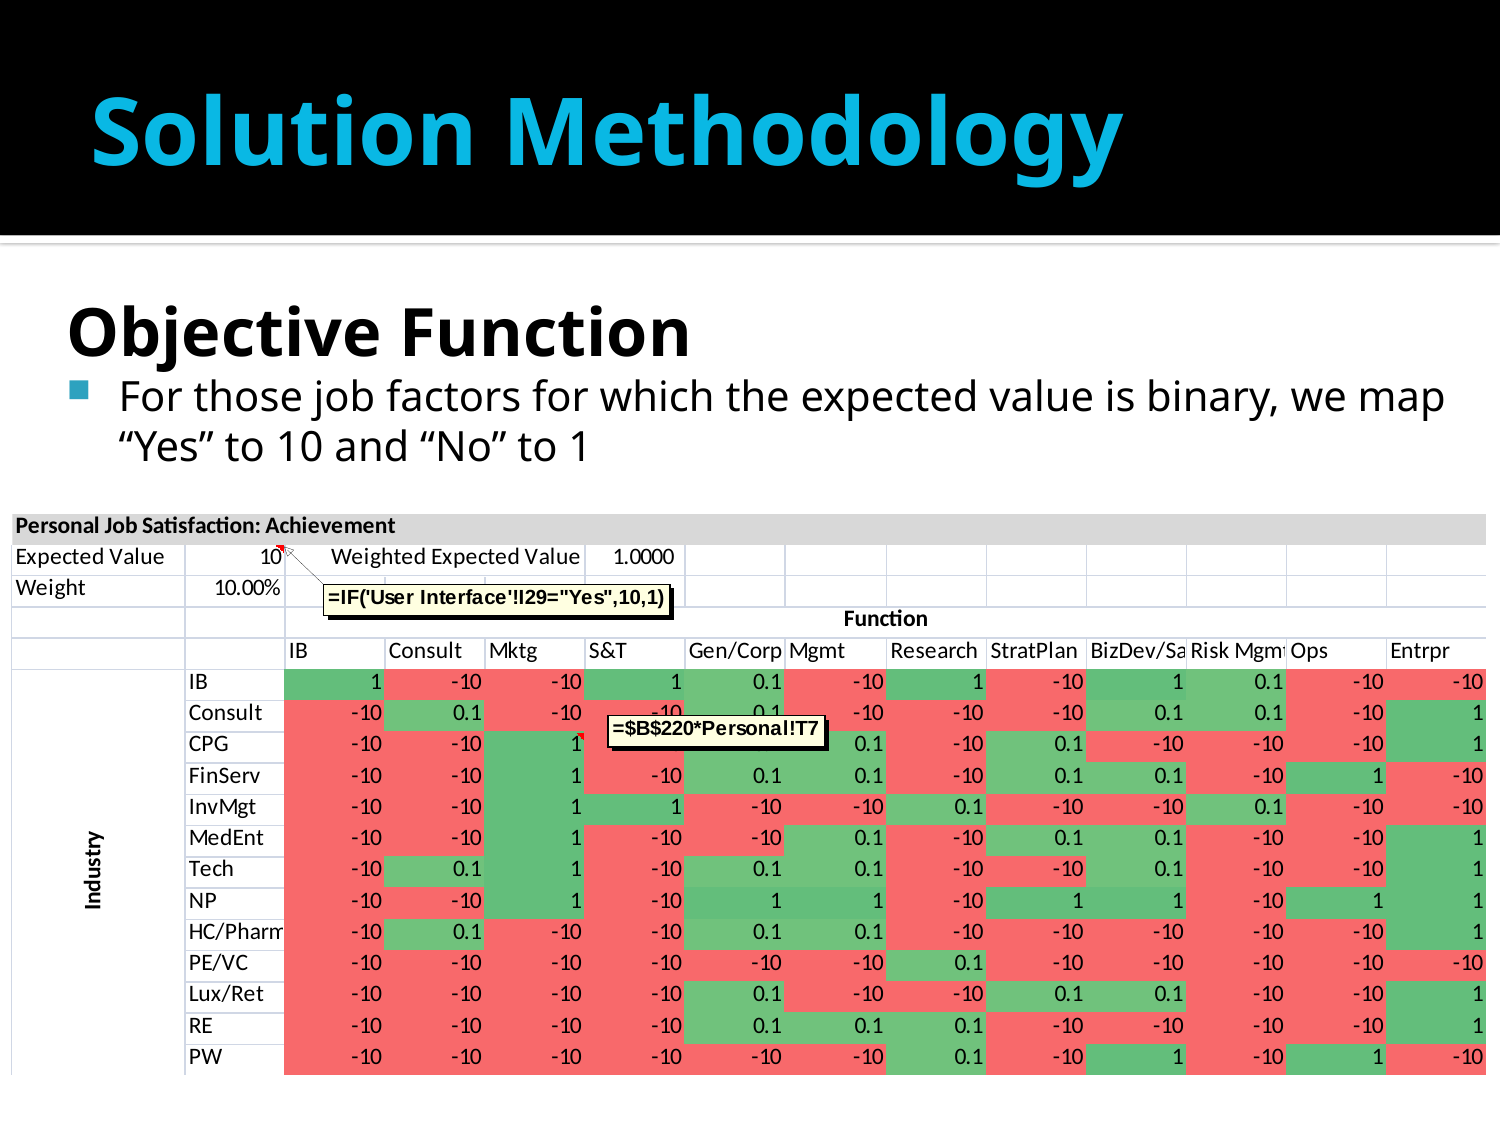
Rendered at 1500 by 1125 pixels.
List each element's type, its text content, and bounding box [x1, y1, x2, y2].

list Objective Function For those job factors for which the expected value is binary, we map “Yes” to 10 and “No” to 1 [37, 275, 1463, 510]
picture [10, 512, 1488, 1077]
title Solution Methodology [75, 25, 1425, 231]
